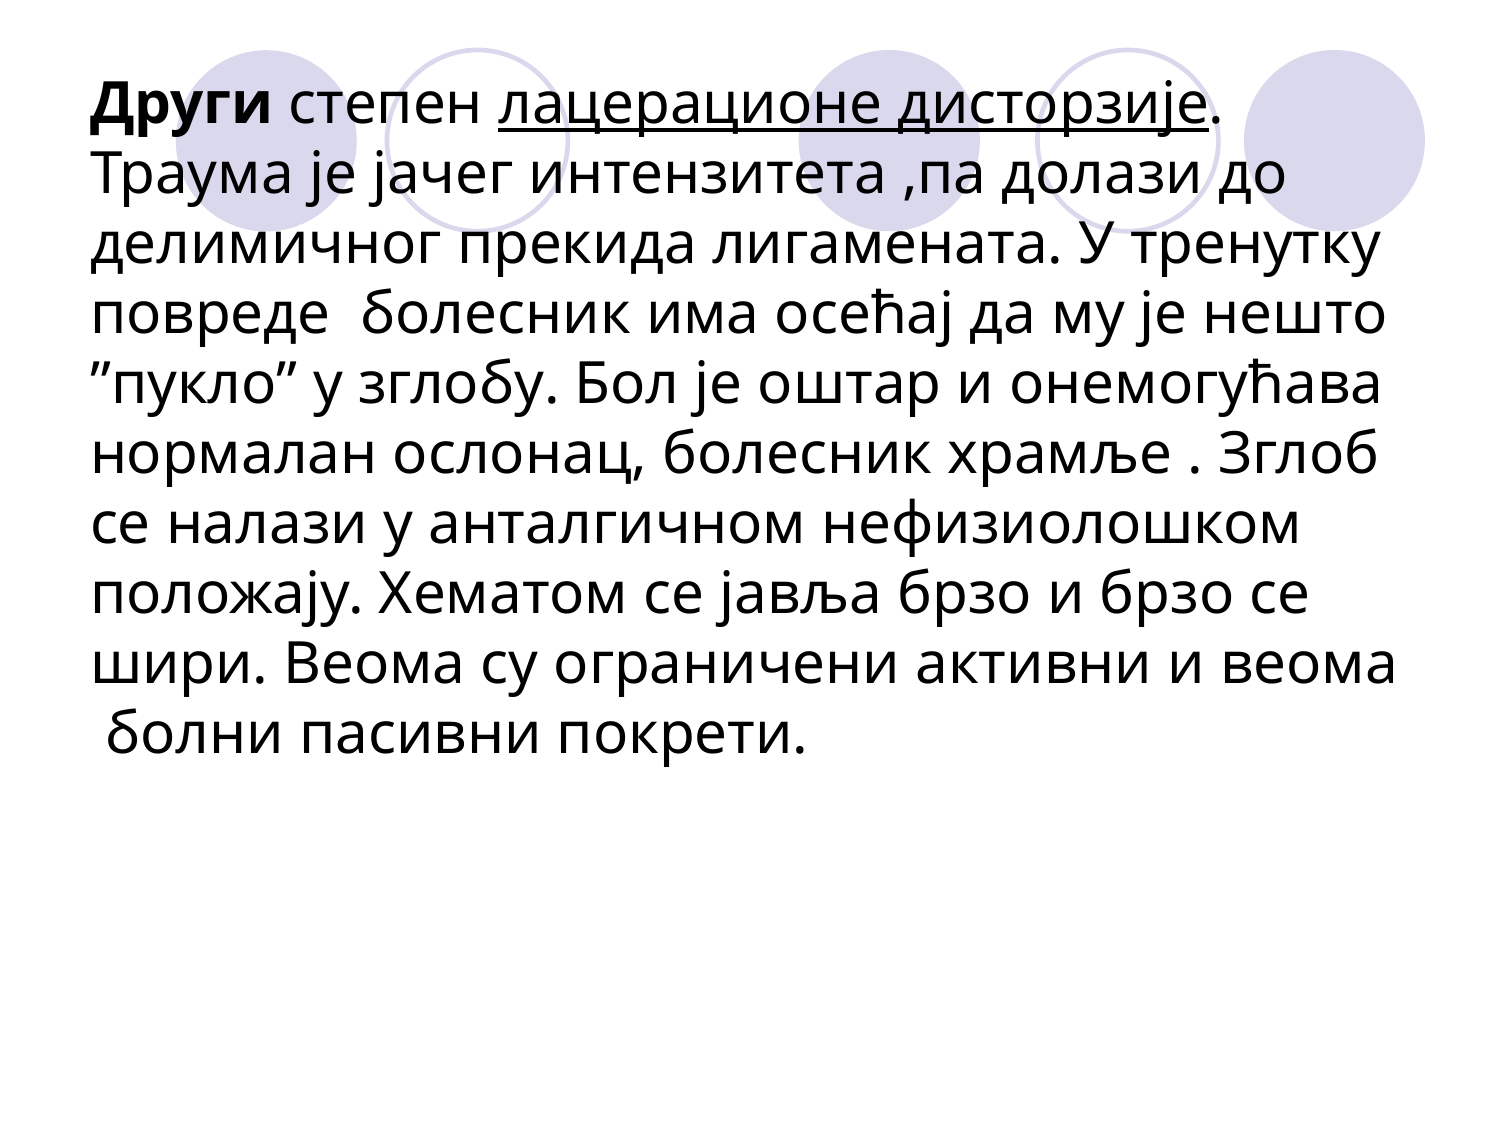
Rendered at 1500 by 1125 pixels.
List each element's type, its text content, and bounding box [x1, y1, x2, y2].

title Други степен лацерационе дисторзије. Траума је јачег интензитета ,пa долази до делимичног прекида лигамената. У тренутку повреде болесник има осећај да му је нешто ”пукло” у зглобу. Бол je oштар и онемогућава нормалан ослонац, болесник храмље . Зглоб се налази у анталгичном нефизиолошком положају. Хематом се јавља брзо и брзо се шири. Веома су ограничени активни и веома болни пасивни покрети. [75, 337, 1425, 563]
